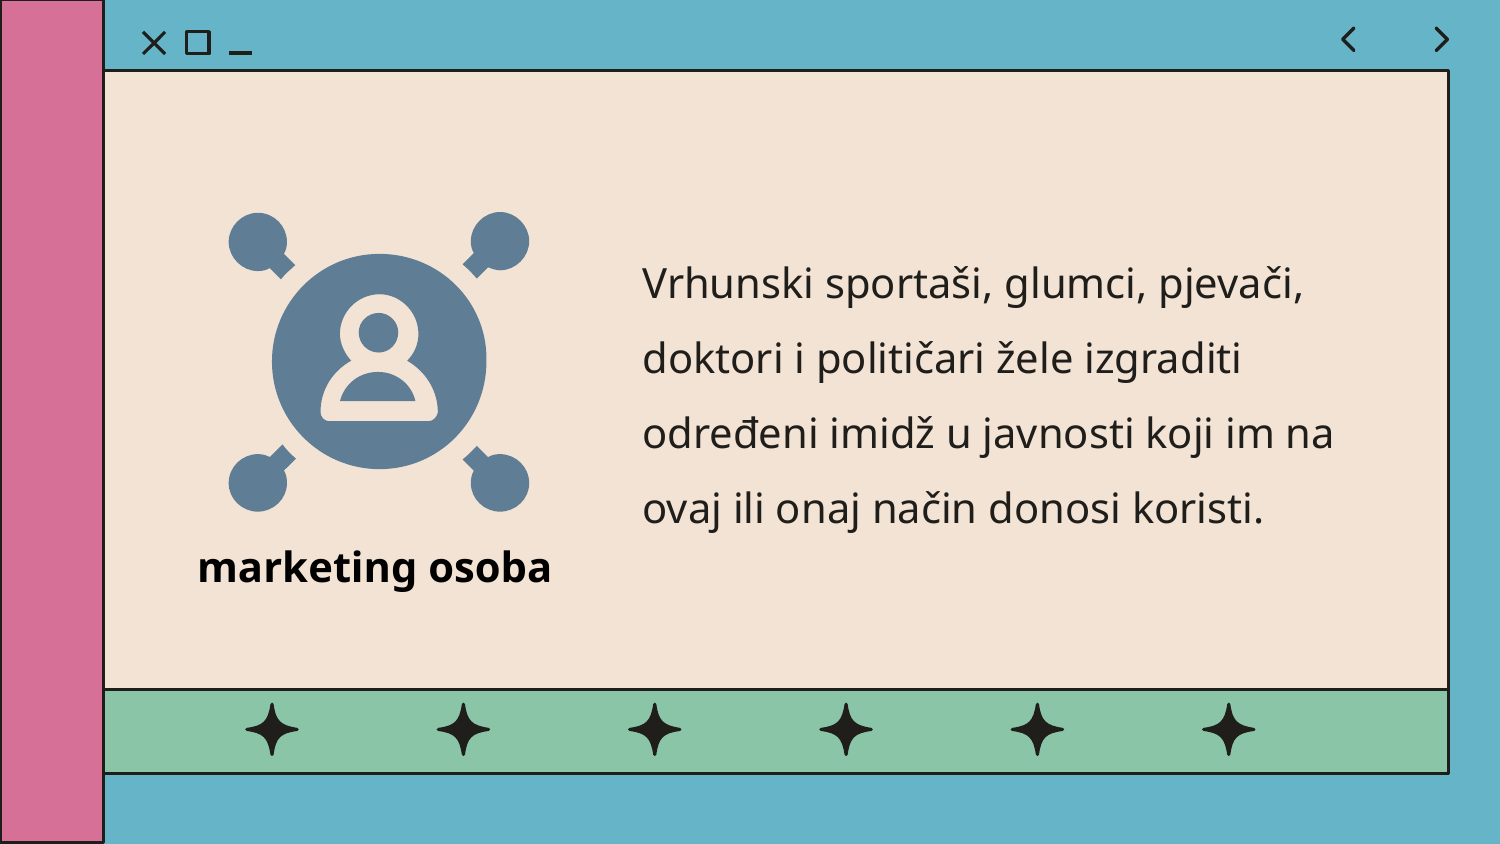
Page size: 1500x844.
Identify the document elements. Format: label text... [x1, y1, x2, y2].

text_box marketing osoba [135, 533, 615, 598]
text_box [1435, 27, 1449, 52]
text_box [1342, 27, 1355, 52]
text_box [228, 211, 530, 512]
subtitle Vrhunski sportaši, glumci, pjevači, doktori i političari žele izgraditi određeni imidž u javnosti koji im na ovaj ili onaj način donosi koristi. [627, 230, 1380, 534]
